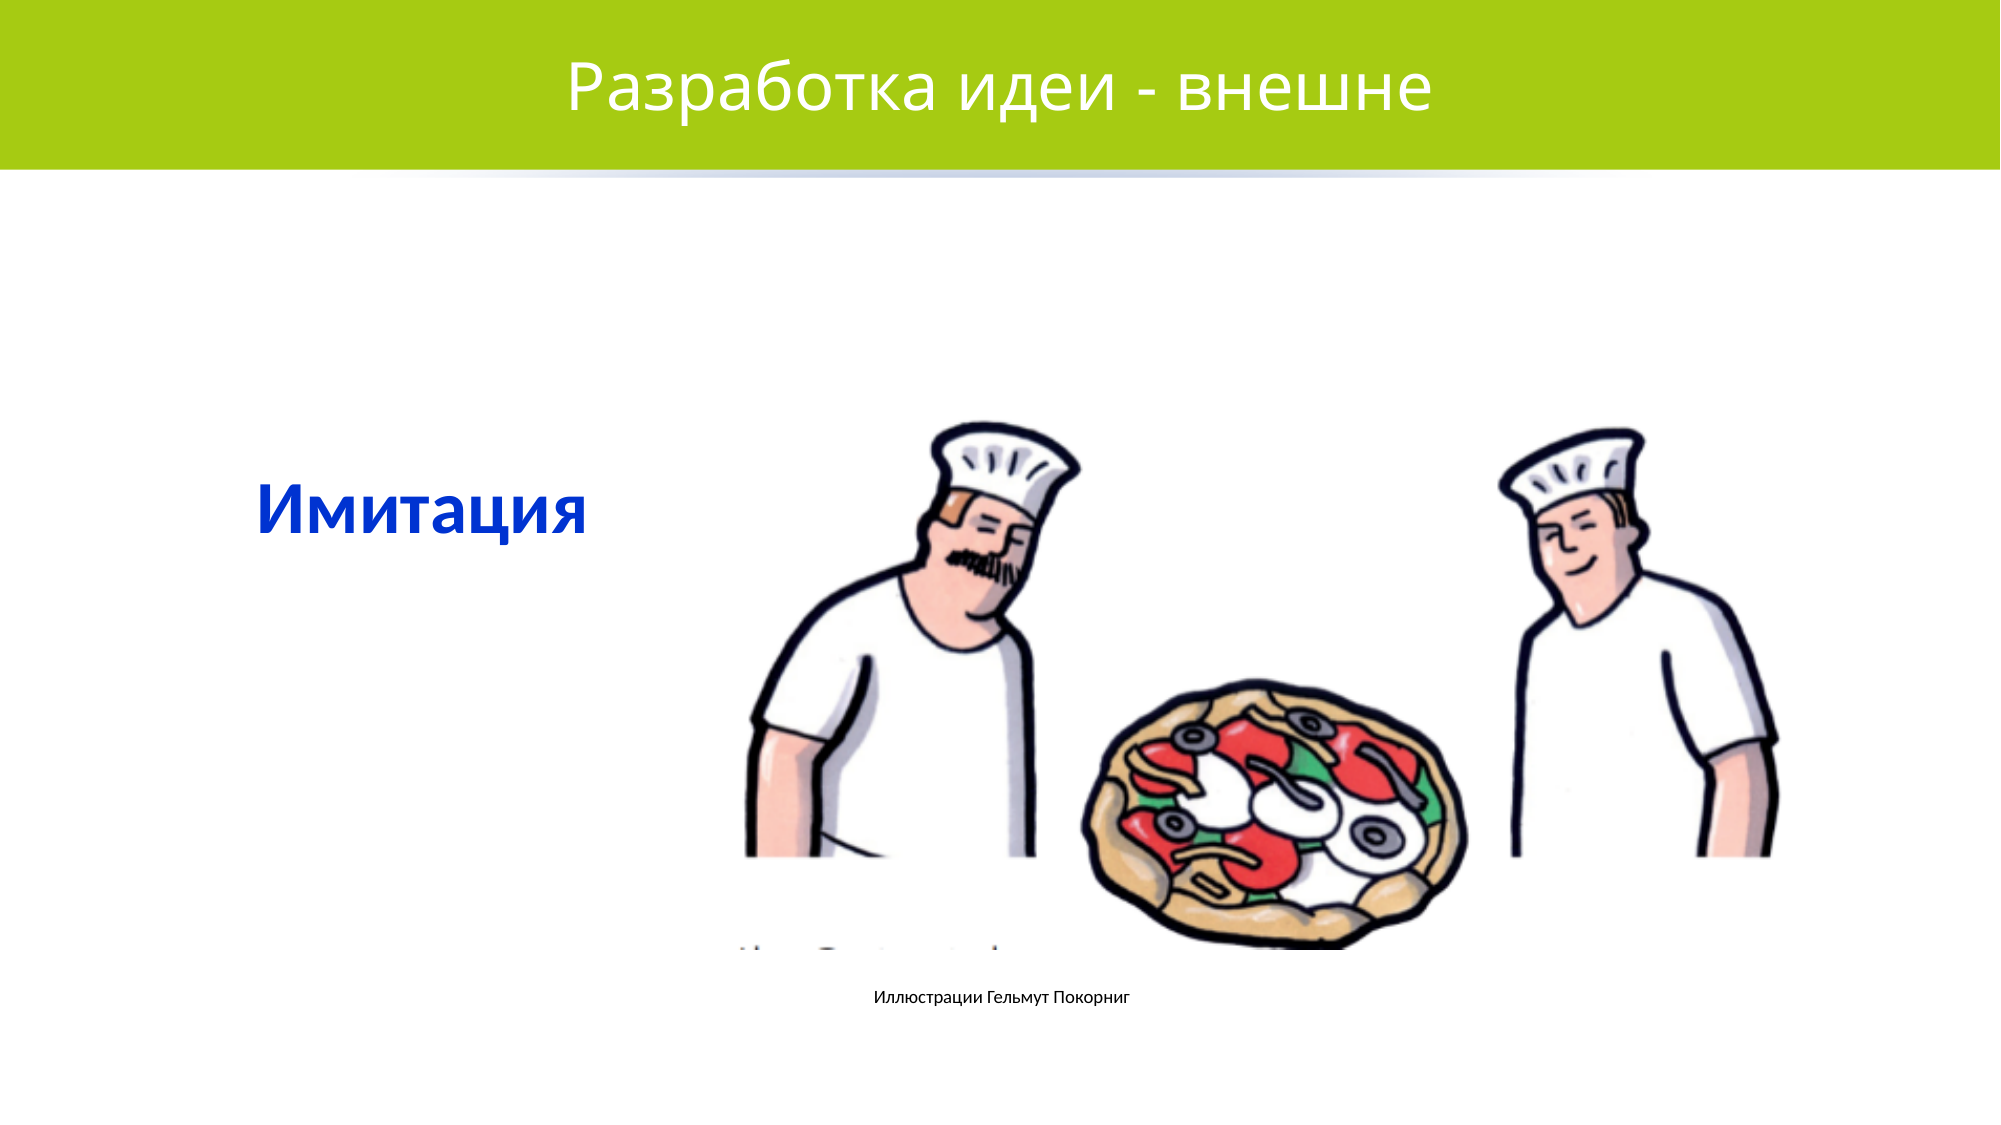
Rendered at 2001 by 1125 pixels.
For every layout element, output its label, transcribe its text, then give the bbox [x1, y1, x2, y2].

picture [737, 360, 1792, 950]
picture [300, 99, 1704, 178]
text_box Разработка идеи - внешне [0, 0, 2000, 171]
text_box Имитация [102, 451, 604, 557]
text_box Иллюстрации Гельмут Покорниг [859, 976, 1379, 1015]
